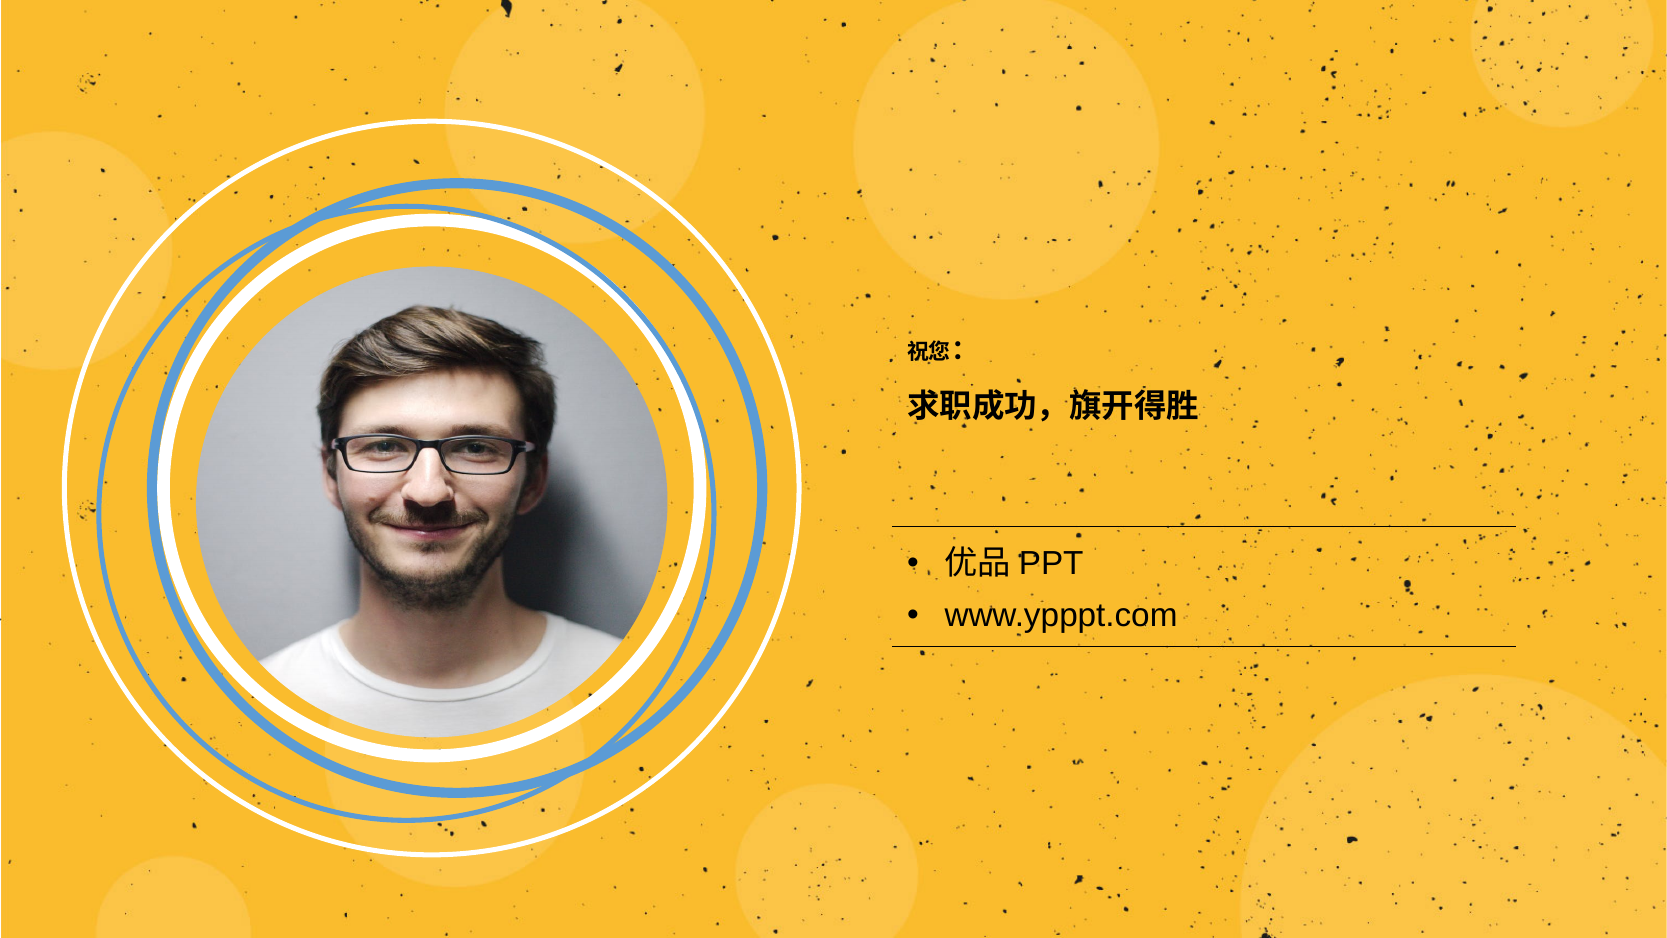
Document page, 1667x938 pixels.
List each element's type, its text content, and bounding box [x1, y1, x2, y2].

text_box www.ypppt.com [892, 590, 1628, 642]
text_box 优品PPT [892, 538, 1628, 590]
title 祝您： 求职成功，旗开得胜 [892, 308, 1628, 432]
picture [0, 0, 1667, 938]
